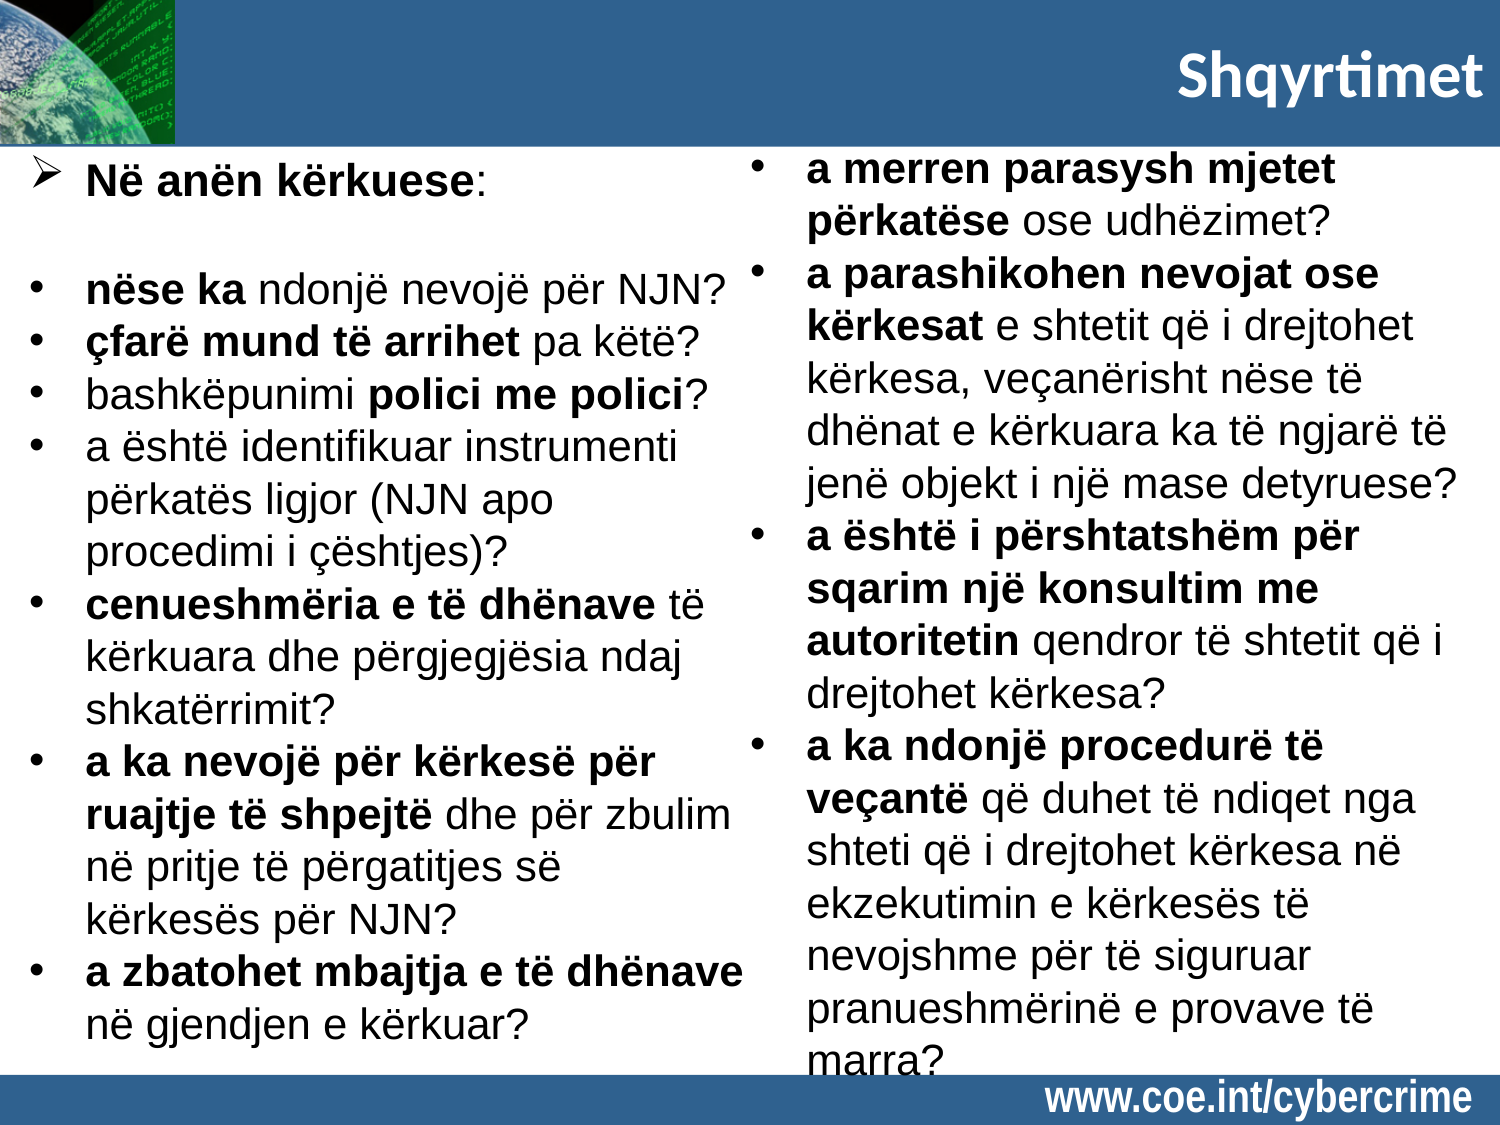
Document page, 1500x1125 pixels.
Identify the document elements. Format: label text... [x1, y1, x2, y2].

text_box Shqyrtimet [179, 0, 1500, 143]
text_box Në anën kërkuese: nëse ka ndonjë nevojë për NJN? çfarë mund të arrihet pa këtë? bashkëpunimi polici me polici? a është identifikuar instrumenti përkatës ligjor (NJN apo procedimi i çështjes)? cenueshmëria e të dhënave të kërkuara dhe përgjegjësia ndaj shkatërrimit? a ka nevojë për kërkesë për ruajtje të shpejtë dhe për zbulim në pritje të përgatitjes së kërkesës për NJN? a zbatohet mbajtja e të dhënave në gjendjen e kërkuar? [14, 143, 735, 1056]
picture [0, 0, 175, 144]
text_box [0, 1073, 1030, 1125]
text_box www.coe.int/cybercrime [1030, 1092, 1500, 1125]
text_box a merren parasysh mjetet përkatëse ose udhëzimet? a parashikohen nevojat ose kërkesat e shtetit që i drejtohet kërkesa, veçanërisht nëse të dhënat e kërkuara ka të ngjarë të jenë objekt i një mase detyruese? a është i përshtatshëm për sqarim një konsultim me autoritetin qendror të shtetit që i drejtohet kërkesa? a ka ndonjë procedurë të veçantë që duhet të ndiqet nga shteti që i drejtohet kërkesa në ekzekutimin e kërkesës të nevojshme për të siguruar pranueshmërinë e provave të marra? [735, 132, 1500, 1092]
